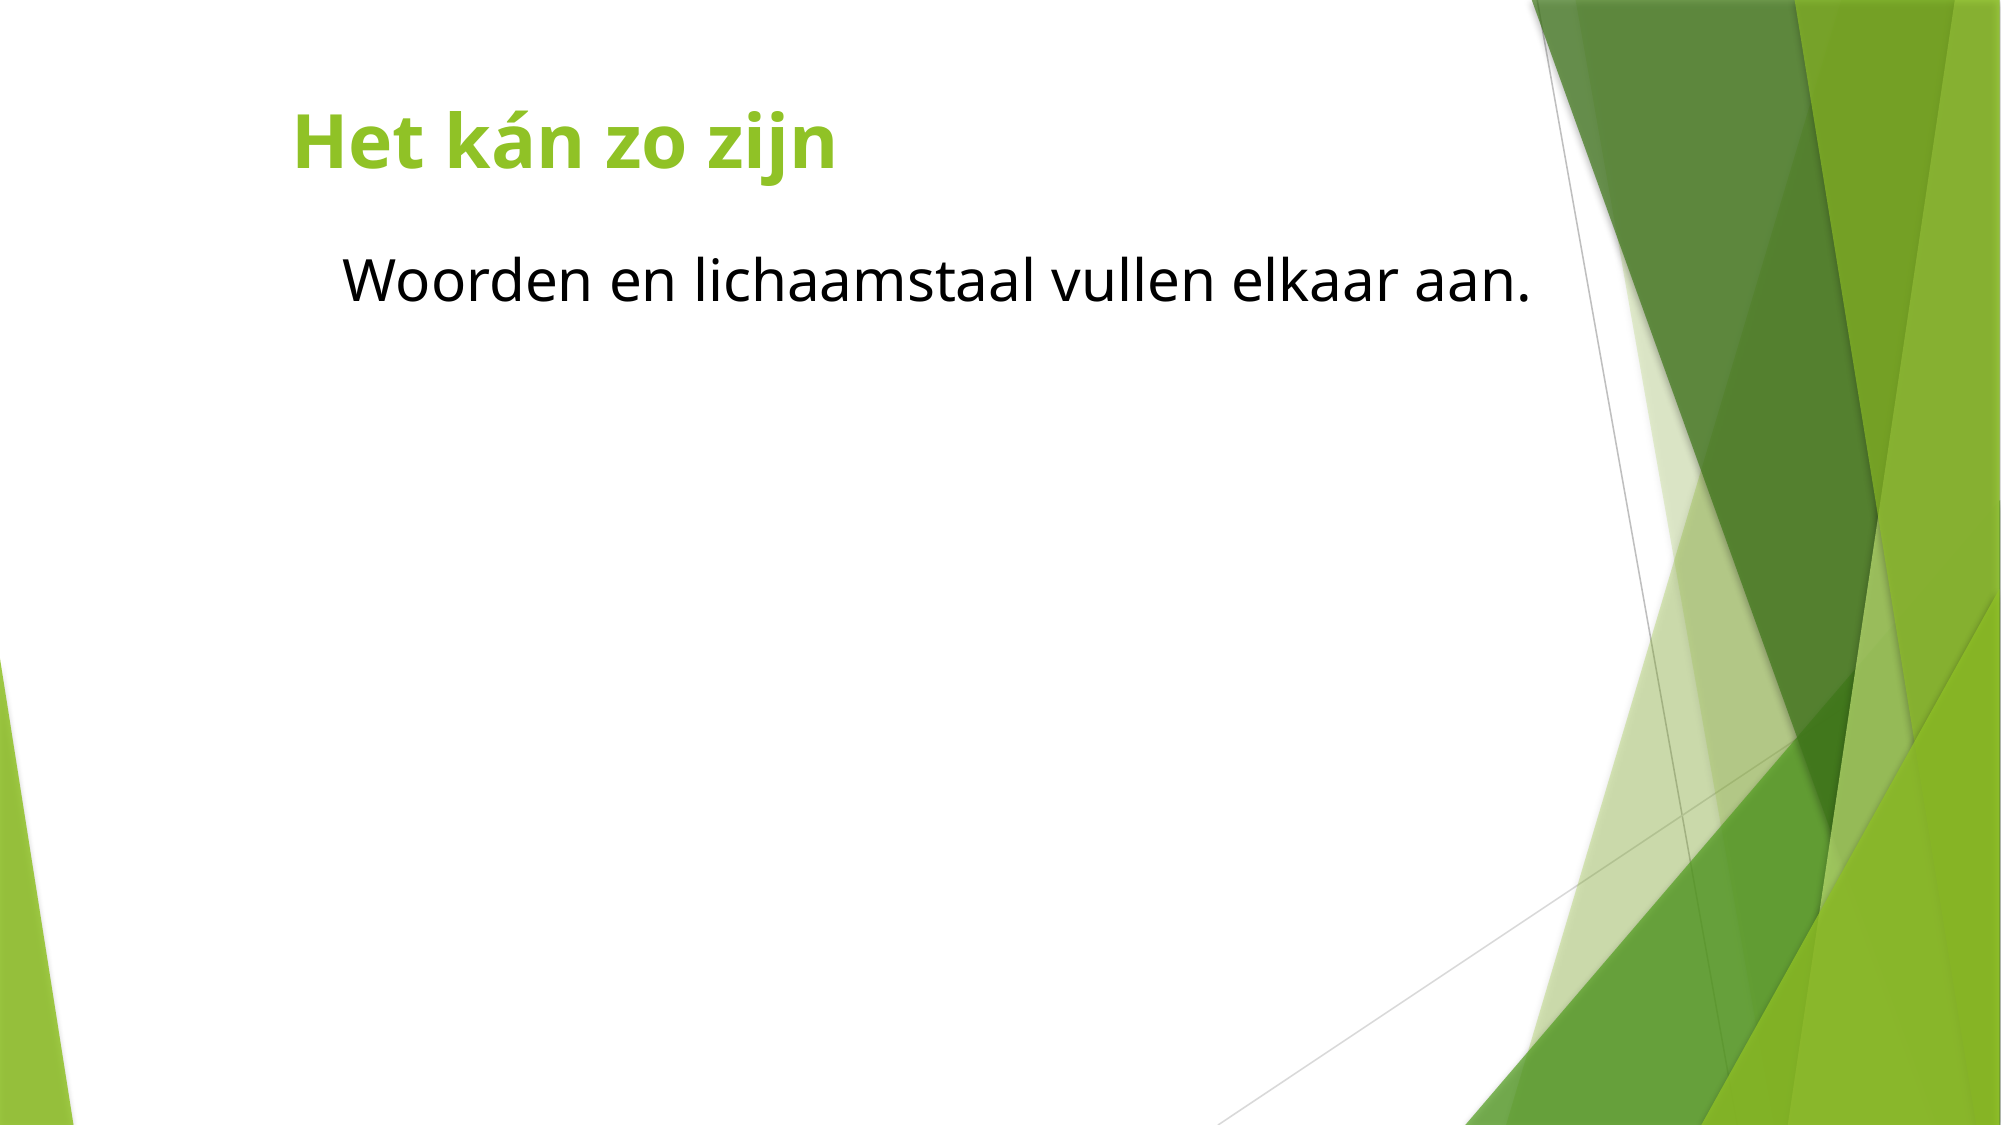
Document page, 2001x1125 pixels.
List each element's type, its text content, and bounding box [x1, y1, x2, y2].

text_box Woorden en lichaamstaal vullen elkaar aan. [324, 243, 1675, 1047]
title Het kán zo zijn [273, 45, 1900, 233]
